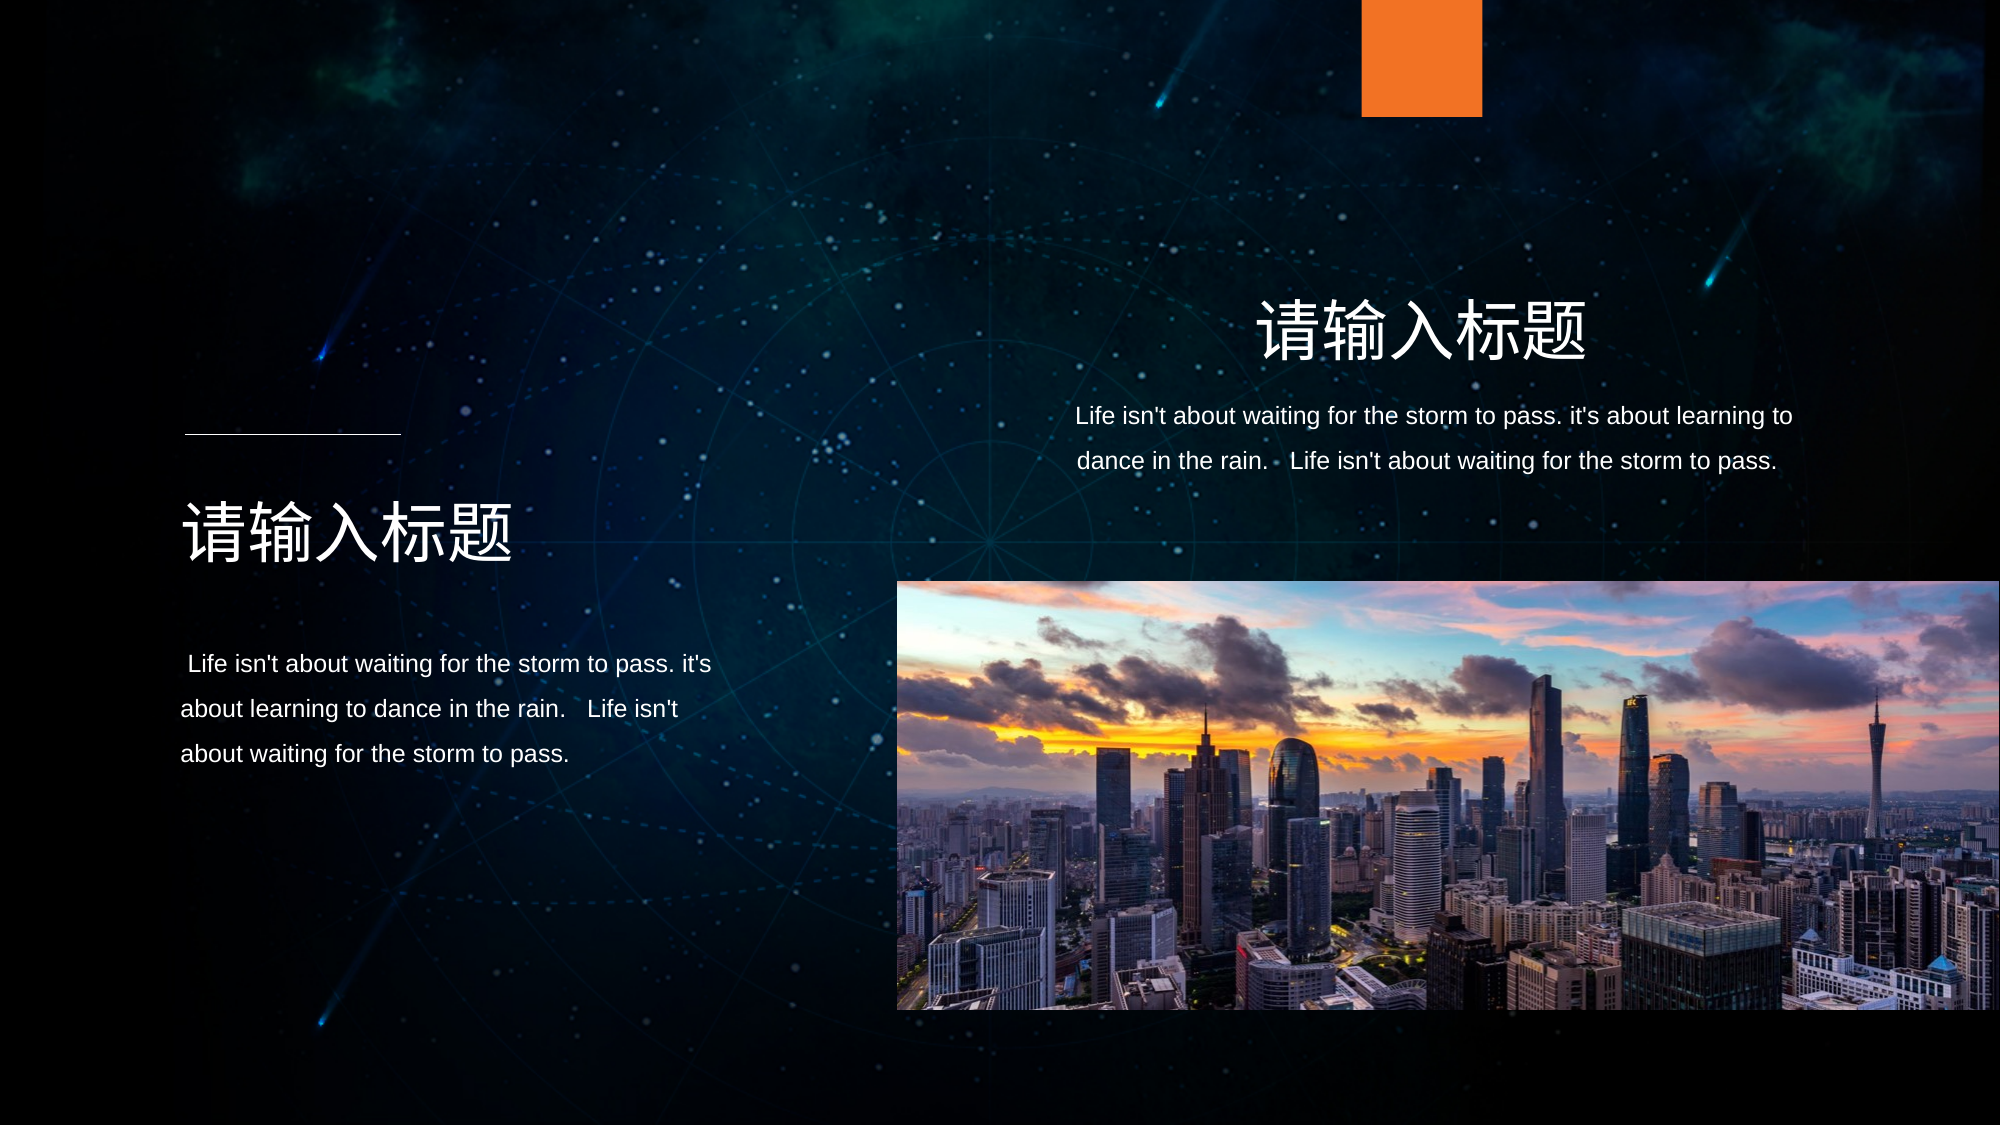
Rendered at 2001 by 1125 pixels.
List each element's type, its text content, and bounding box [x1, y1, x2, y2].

text_box 请输入标题 [165, 483, 529, 578]
text_box Life isn't about waiting for the storm to pass. it's about learning to dance in the rain. Life isn't about waiting for the storm to pass. [1042, 377, 1822, 482]
text_box 请输入标题 [1240, 281, 1604, 377]
text_box Life isn't about waiting for the storm to pass. it's about learning to dance in the rain. Life isn't about waiting for the storm to pass. [165, 625, 744, 775]
picture [0, 0, 2000, 1125]
text_box [1361, 0, 1483, 117]
